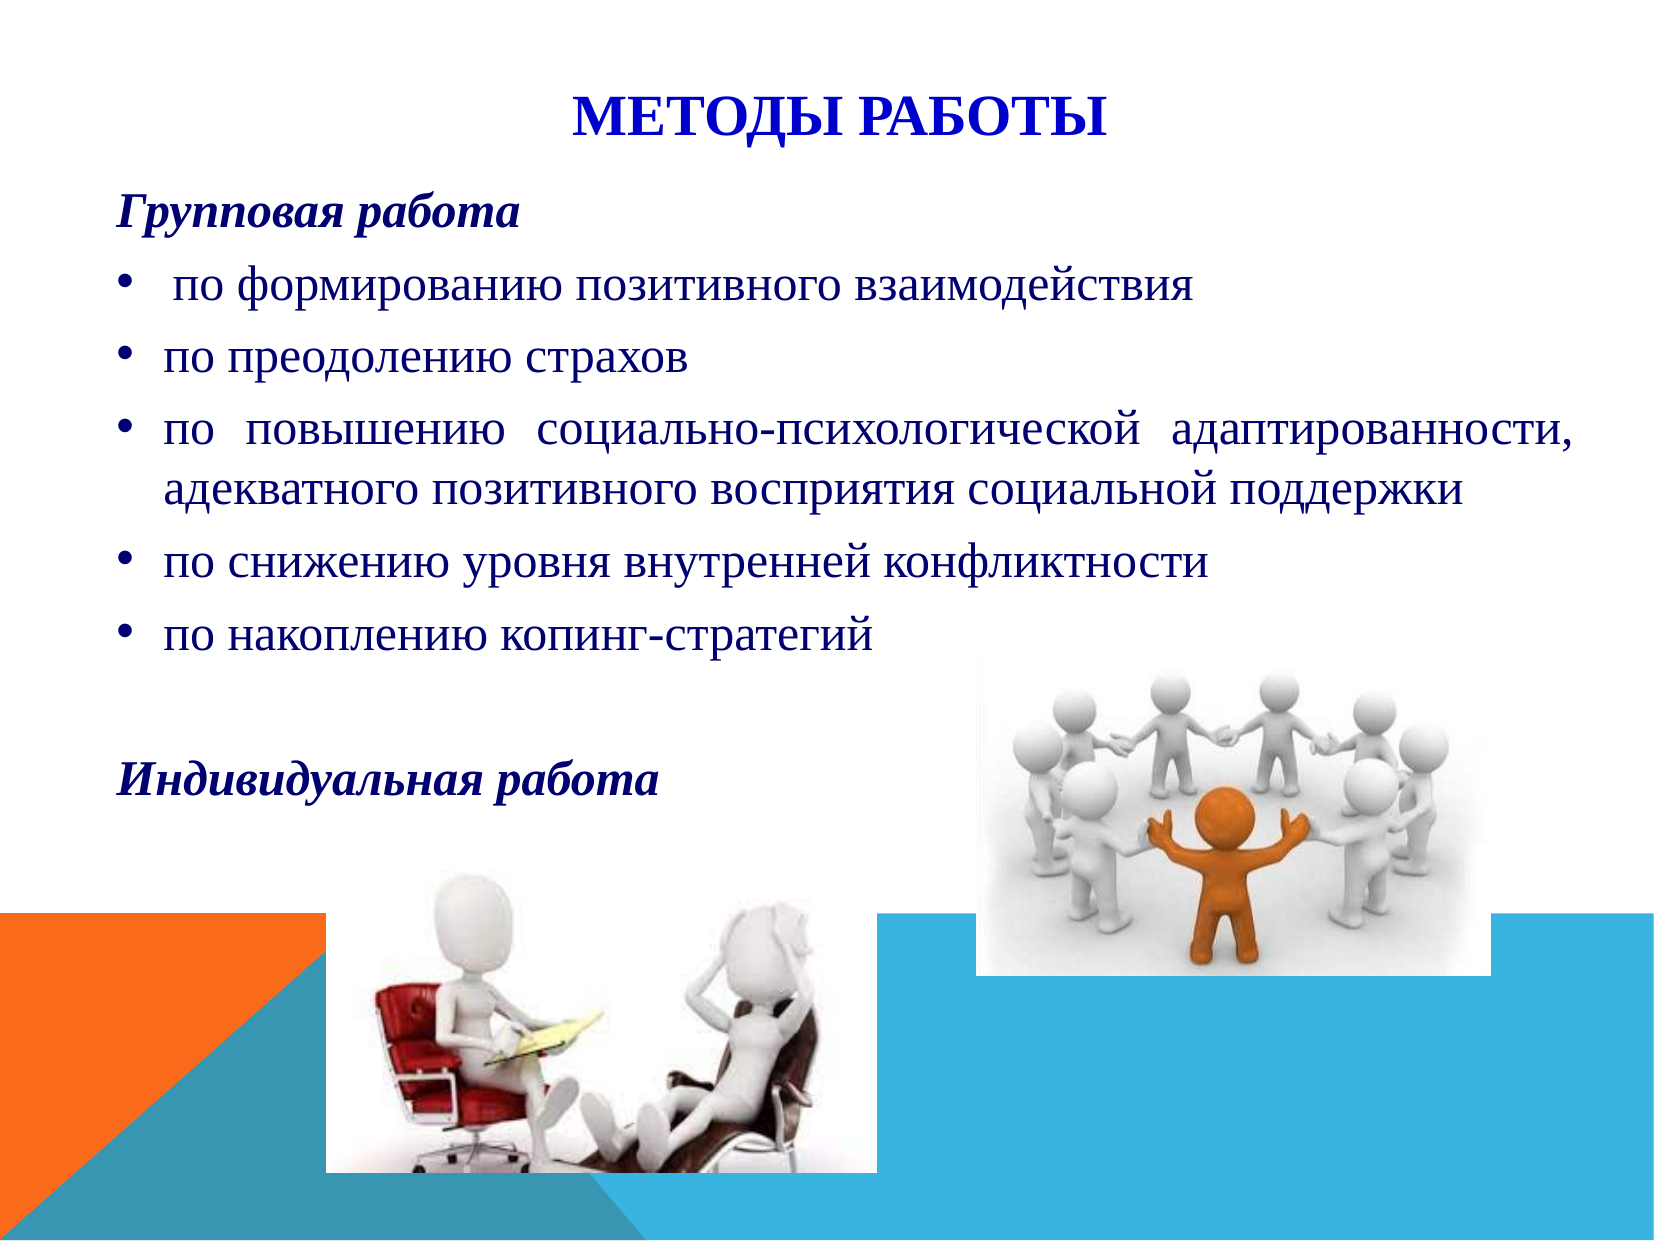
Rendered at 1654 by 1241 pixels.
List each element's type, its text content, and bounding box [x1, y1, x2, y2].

picture [976, 661, 1491, 977]
text_box Групповая работа по формированию позитивного взаимодействия по преодолению страхов по повышению социально-психологической адаптированности, адекватного позитивного восприятия социальной поддержки по снижению уровня внутренней конфликтности по накоплению копинг-стратегий Индивидуальная работа [101, 170, 1590, 813]
picture [326, 869, 877, 1173]
text_box методы работы [39, 45, 1627, 145]
